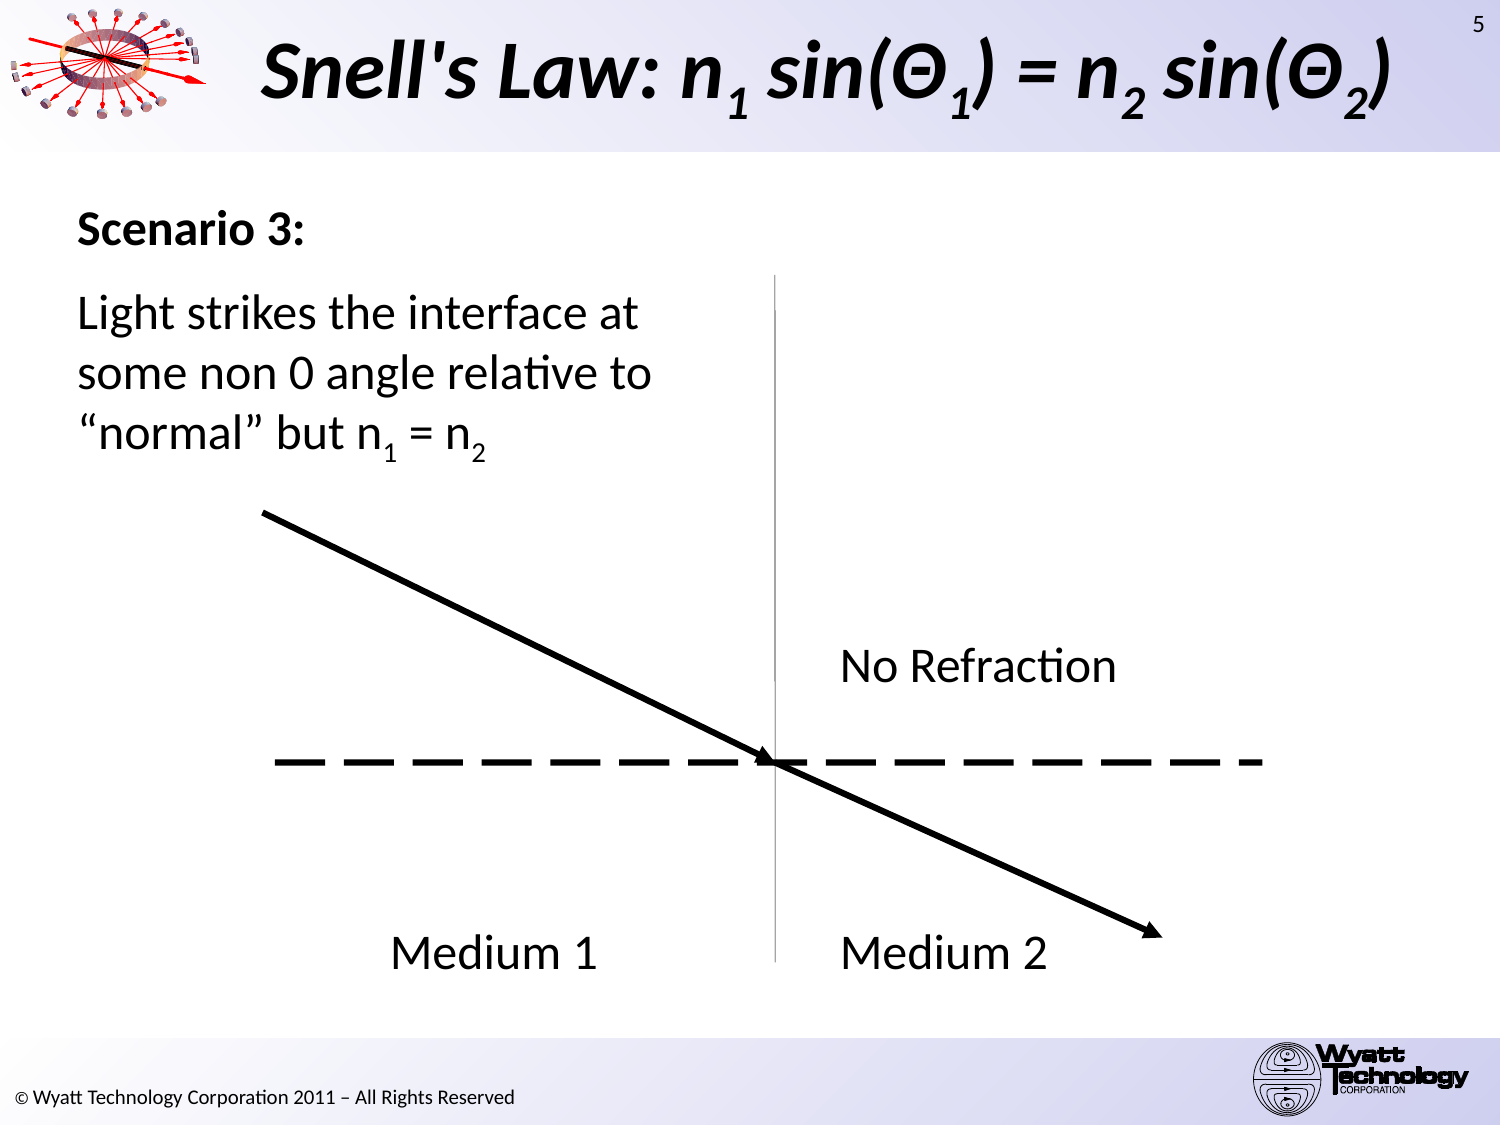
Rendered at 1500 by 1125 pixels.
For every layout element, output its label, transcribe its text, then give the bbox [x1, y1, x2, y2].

text_box Medium 2 [825, 912, 1065, 988]
text_box Scenario 3: Light strikes the interface at some non 0 angle relative to “normal” but n1 = n2 [62, 187, 750, 476]
text_box [774, 762, 1163, 939]
text_box Medium 1 [375, 912, 615, 988]
text_box [262, 512, 775, 763]
title Snell's Law: n1 sin(Θ1) = n2 sin(Θ2) [217, 25, 1438, 120]
text_box No Refraction [824, 624, 1154, 700]
